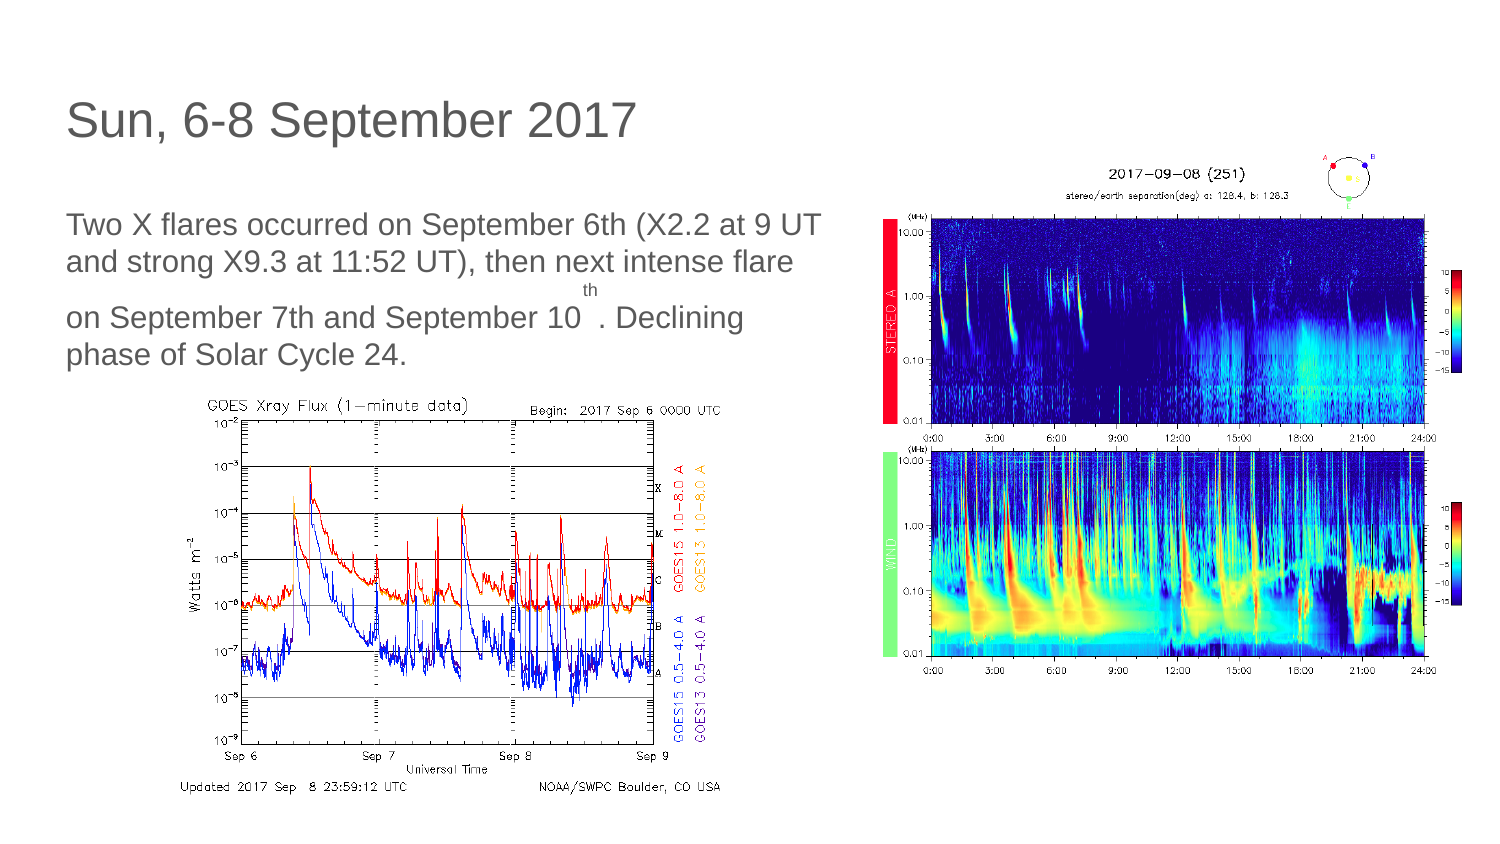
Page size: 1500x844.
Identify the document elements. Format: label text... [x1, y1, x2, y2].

text_box Two X flares occurred on September 6th (X2.2 at 9 UT and strong X9.3 at 11:52 UT), then next intense flare on September 7th and September 10th. Declining phase of Solar Cycle 24. [51, 188, 840, 495]
picture [180, 390, 721, 796]
text_box Sun, 6-8 September 2017 [51, 72, 1449, 167]
picture [869, 149, 1485, 675]
